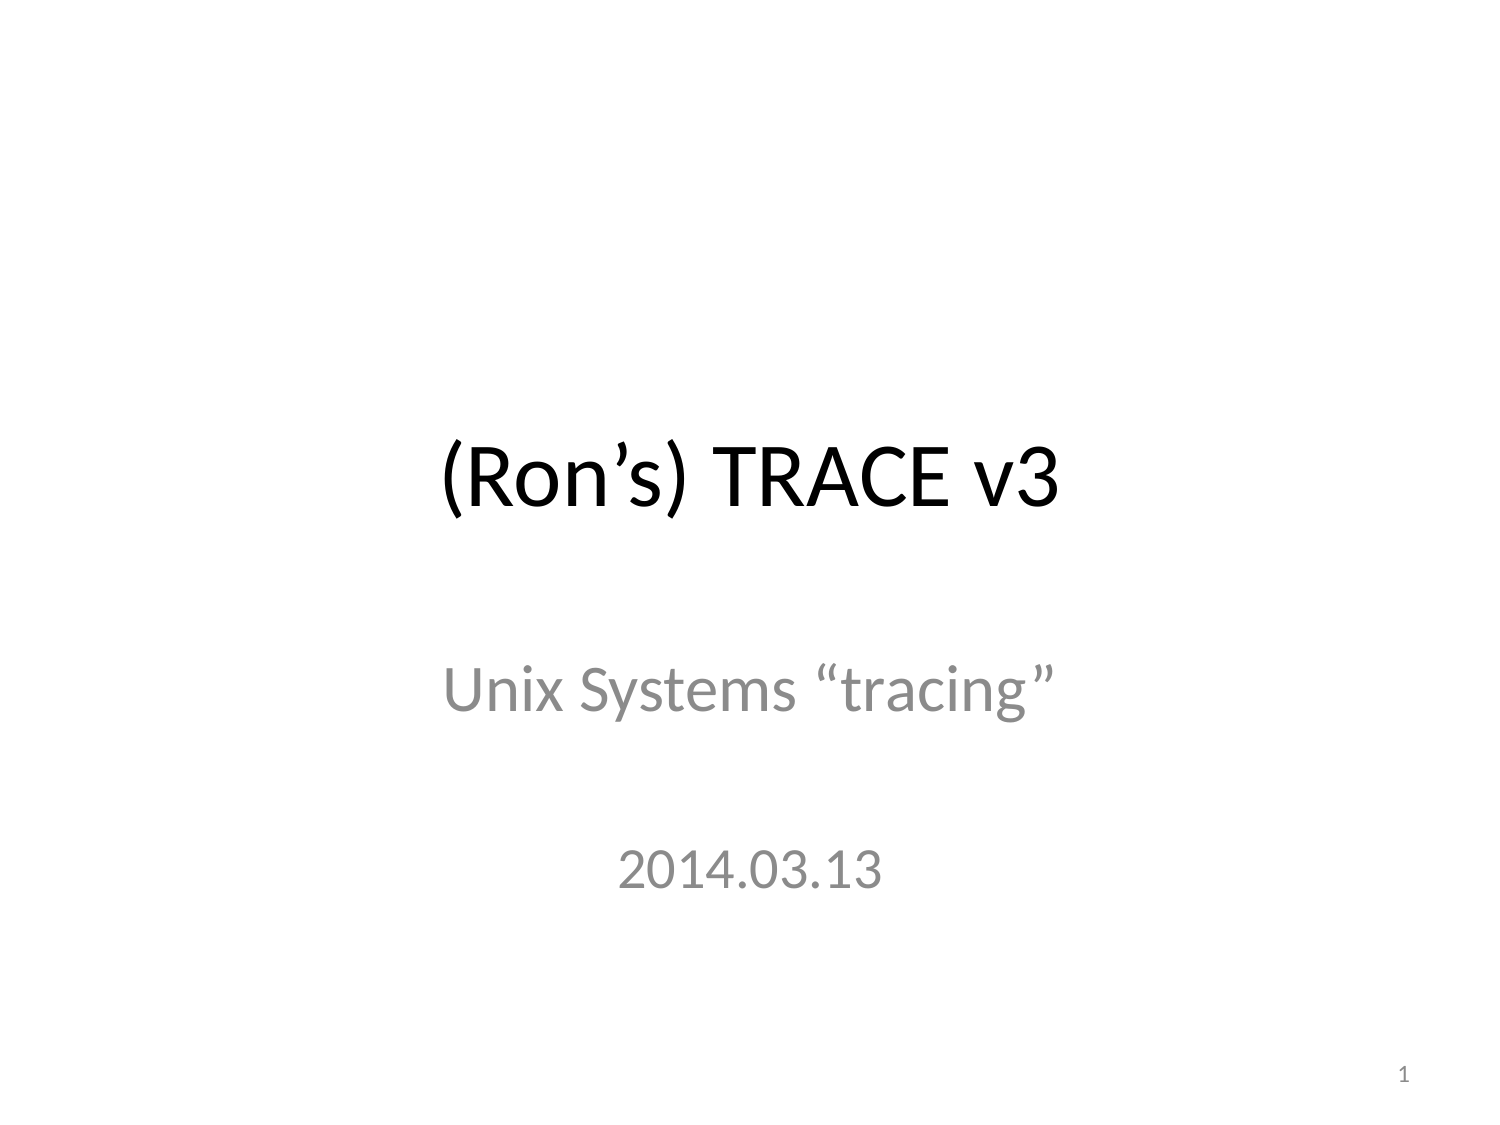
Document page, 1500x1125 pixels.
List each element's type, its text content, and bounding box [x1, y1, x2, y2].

slide_number 1 [1074, 1042, 1425, 1103]
title (Ron’s) TRACE v3 [112, 349, 1388, 591]
subtitle Unix Systems “tracing” 2014.03.13 [225, 637, 1275, 925]
